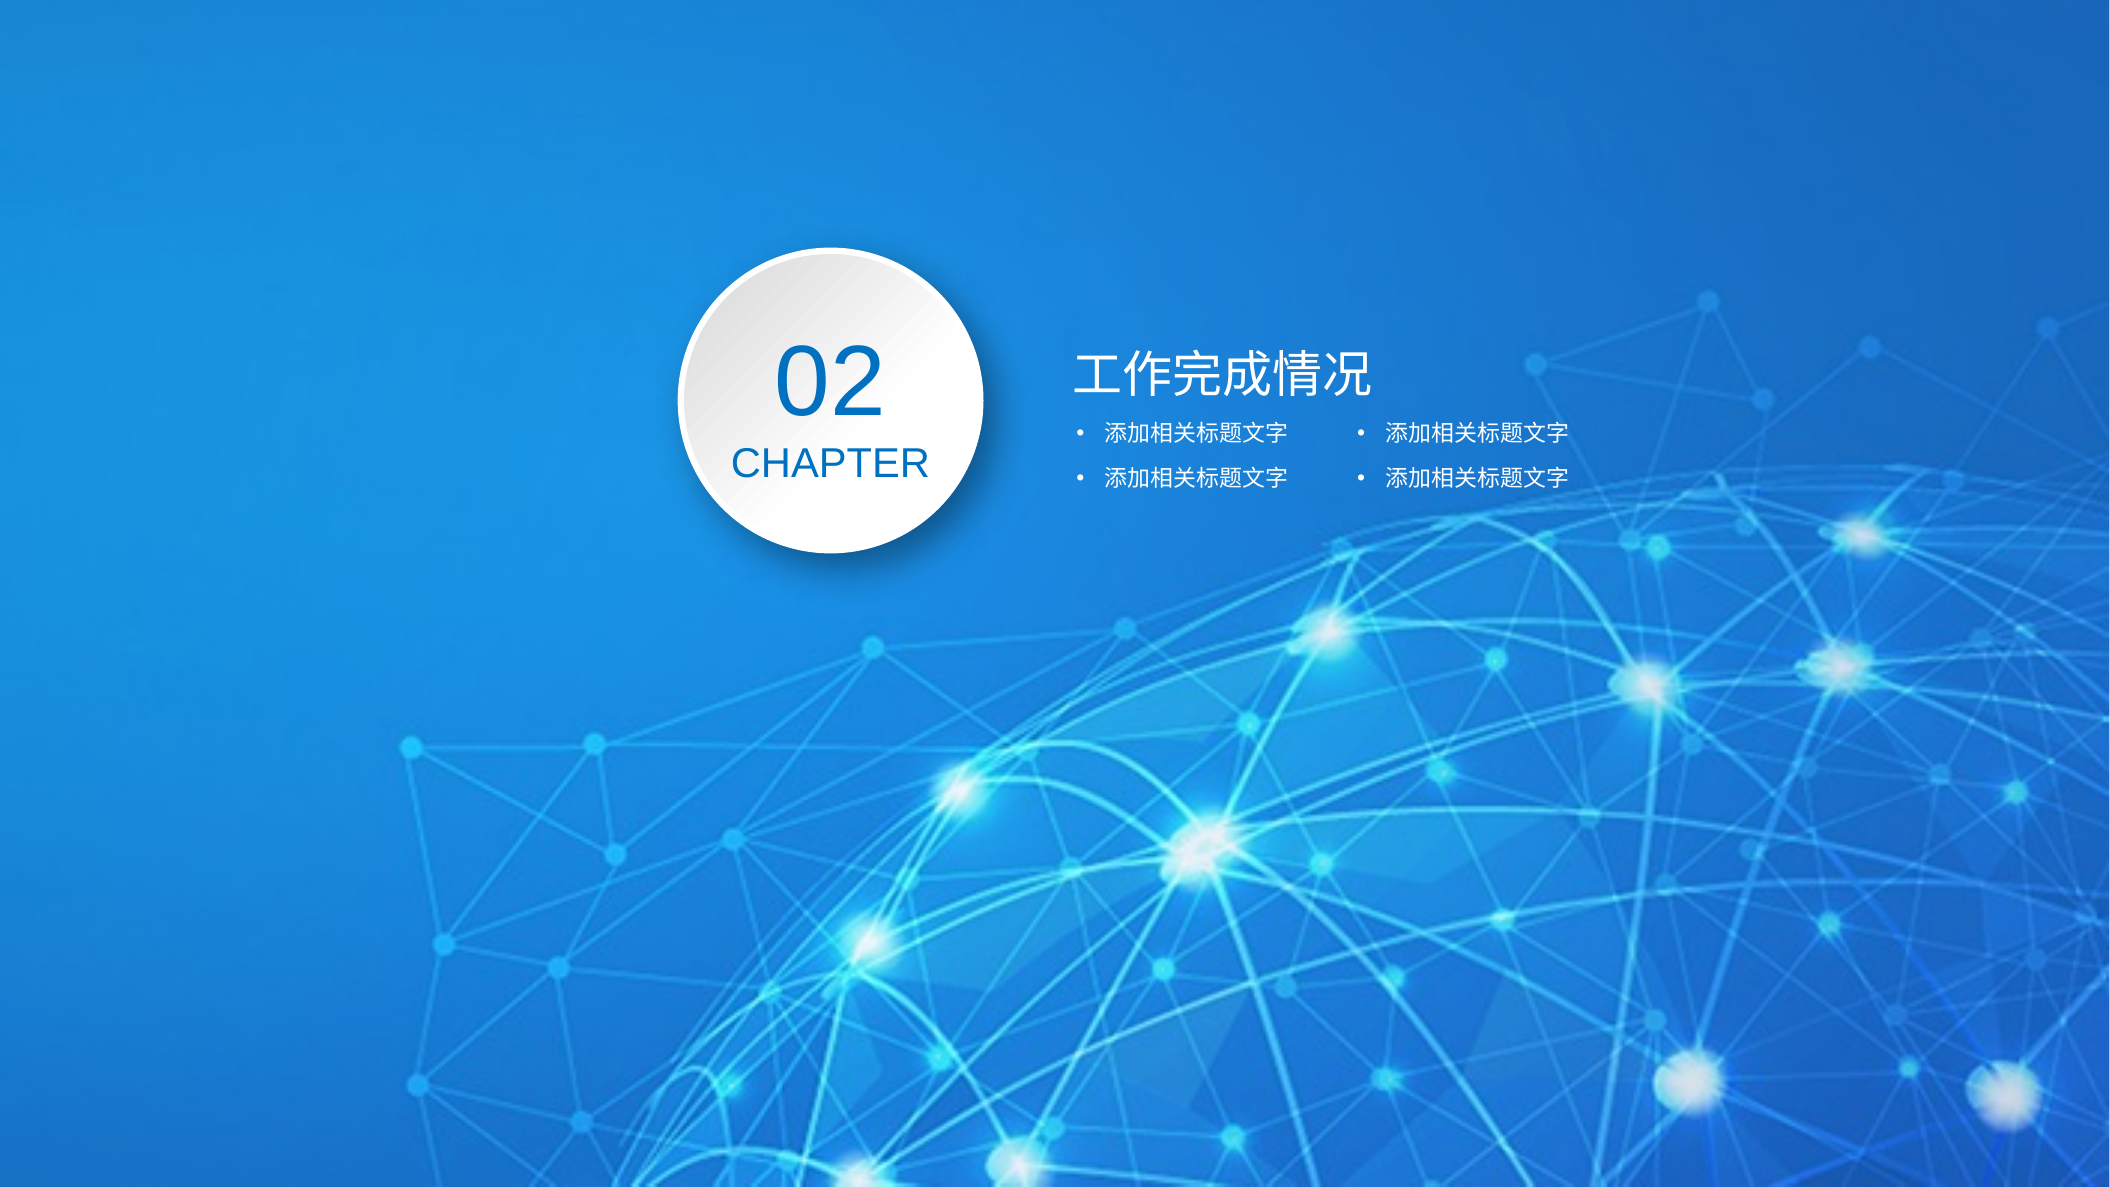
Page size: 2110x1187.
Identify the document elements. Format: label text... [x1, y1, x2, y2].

text_box [0, 0, 2110, 1187]
text_box 02 CHAPTER [706, 315, 955, 486]
text_box 添加相关标题文字 [1342, 456, 1585, 499]
text_box [679, 249, 982, 552]
text_box 工作完成情况 [1072, 342, 1595, 403]
text_box 添加相关标题文字 [1342, 411, 1585, 454]
text_box 添加相关标题文字 [1061, 456, 1304, 499]
text_box 添加相关标题文字 [1061, 411, 1304, 454]
